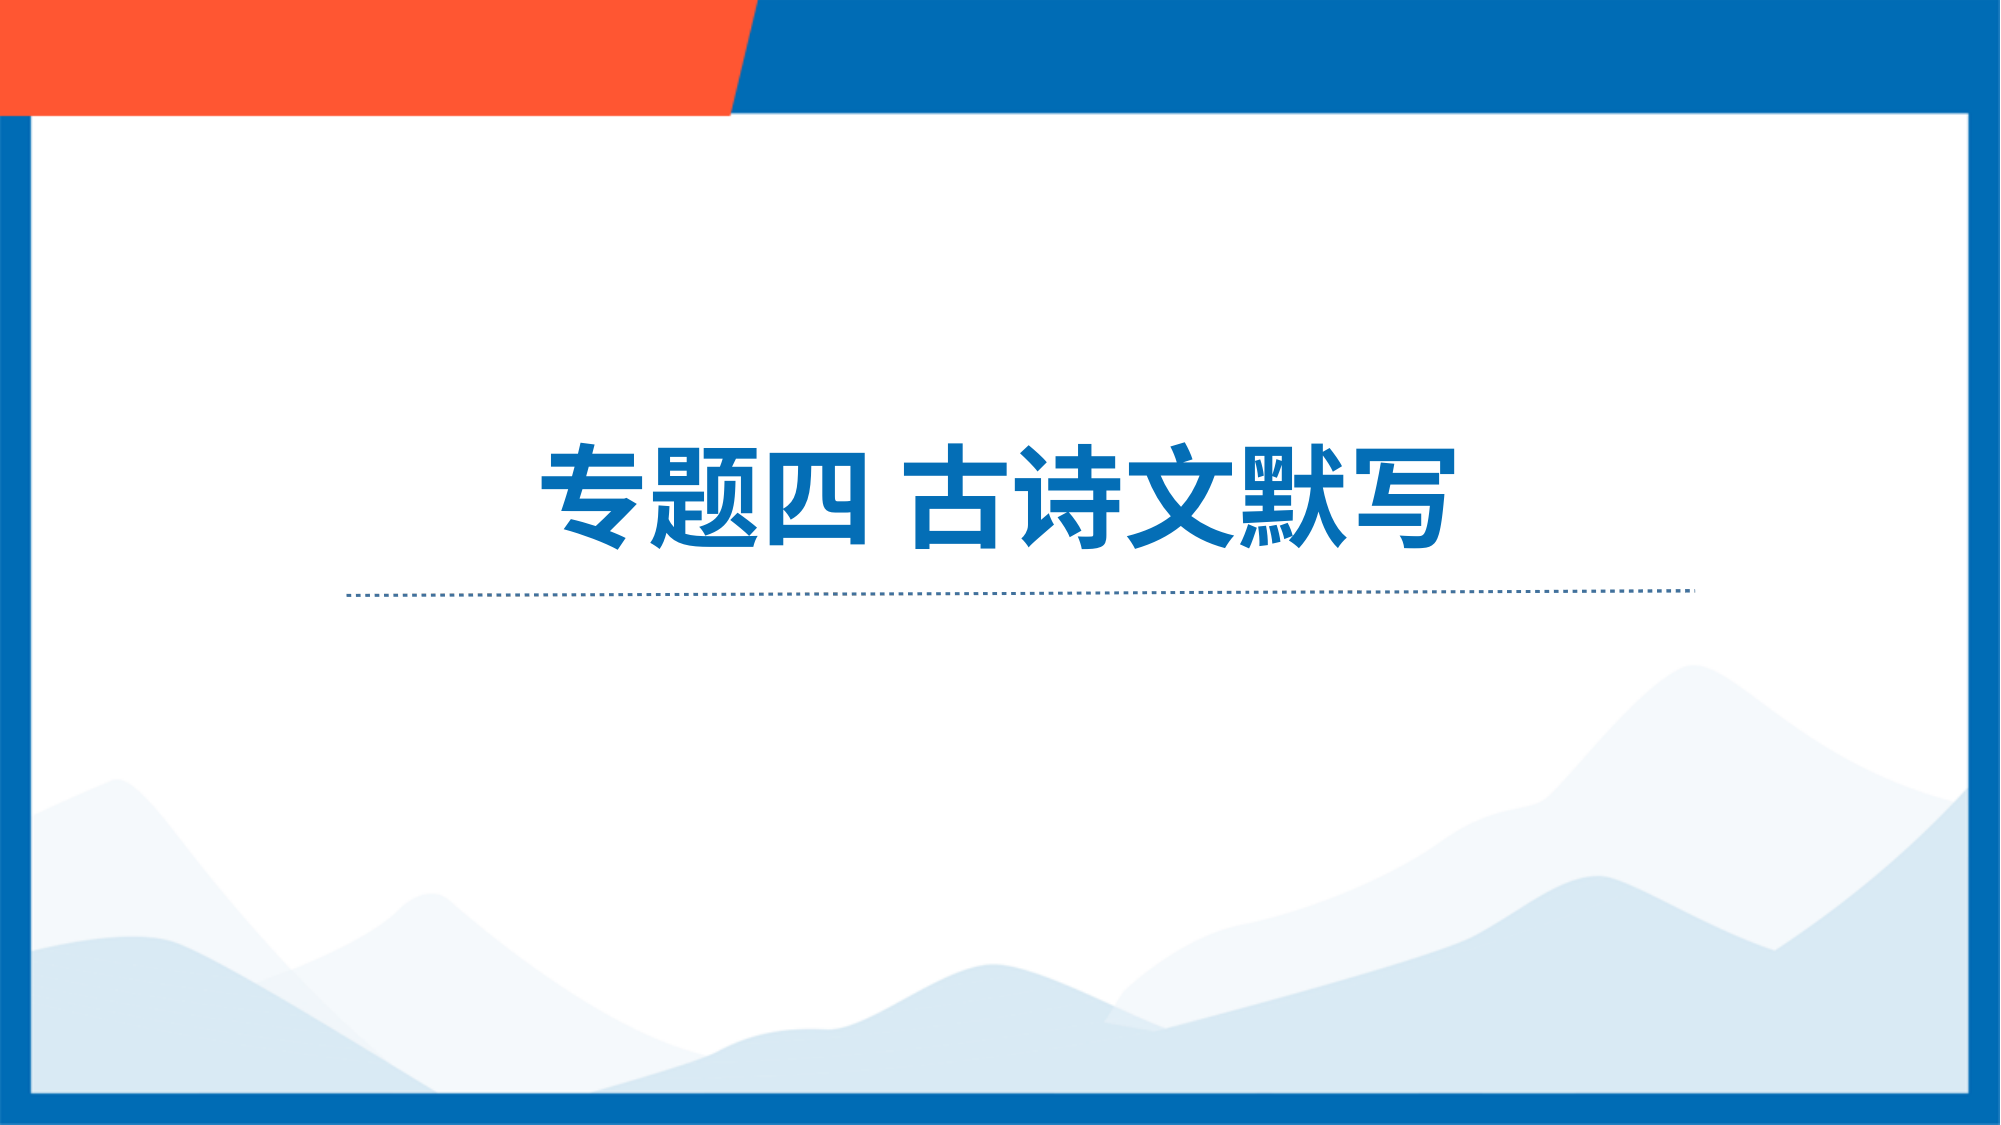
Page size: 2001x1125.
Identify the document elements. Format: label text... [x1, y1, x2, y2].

picture [0, 0, 2000, 1125]
text_box 专题四 古诗文默写 [35, 411, 1962, 563]
